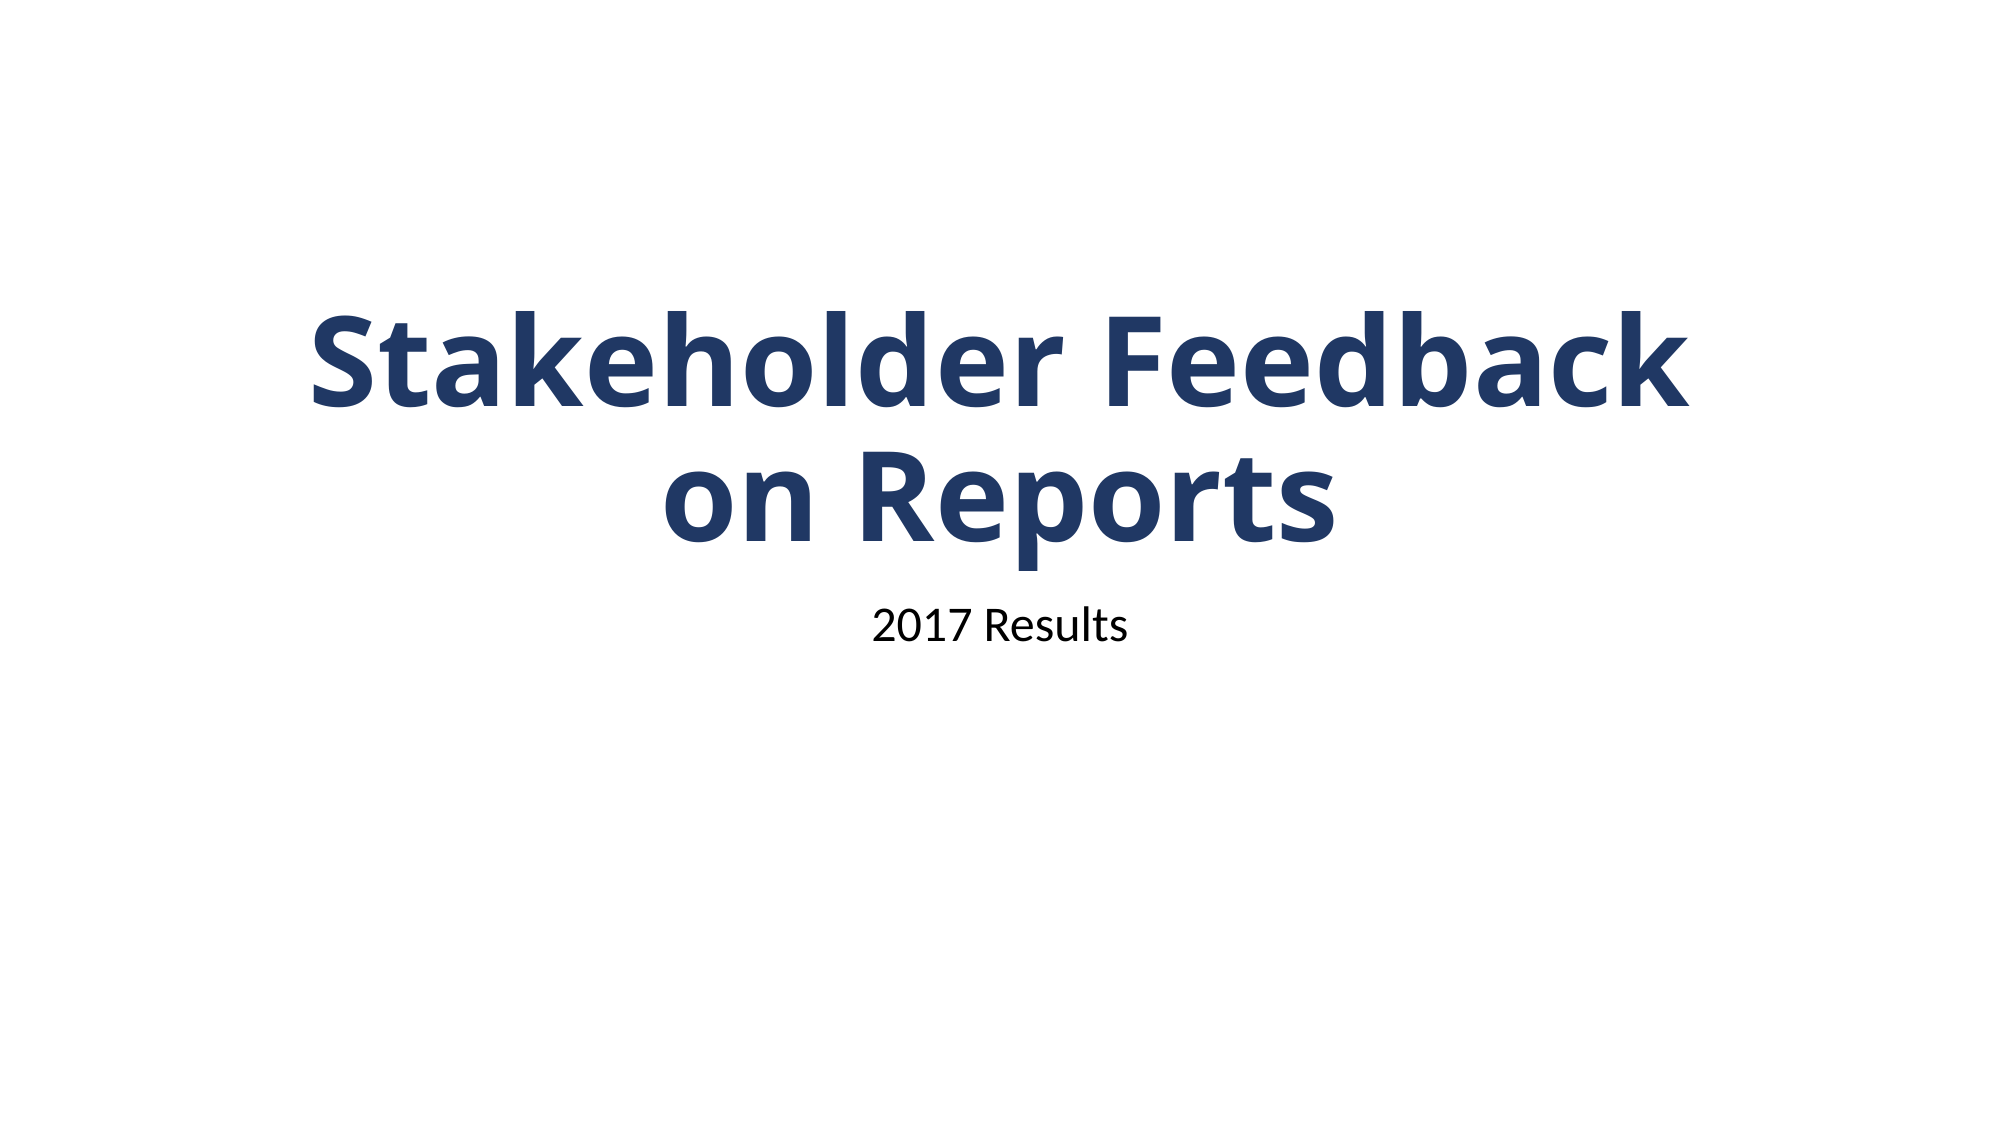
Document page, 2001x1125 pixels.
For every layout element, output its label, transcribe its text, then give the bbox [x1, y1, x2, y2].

title Stakeholder Feedback on Reports [249, 184, 1750, 576]
subtitle 2017 Results [249, 590, 1750, 863]
